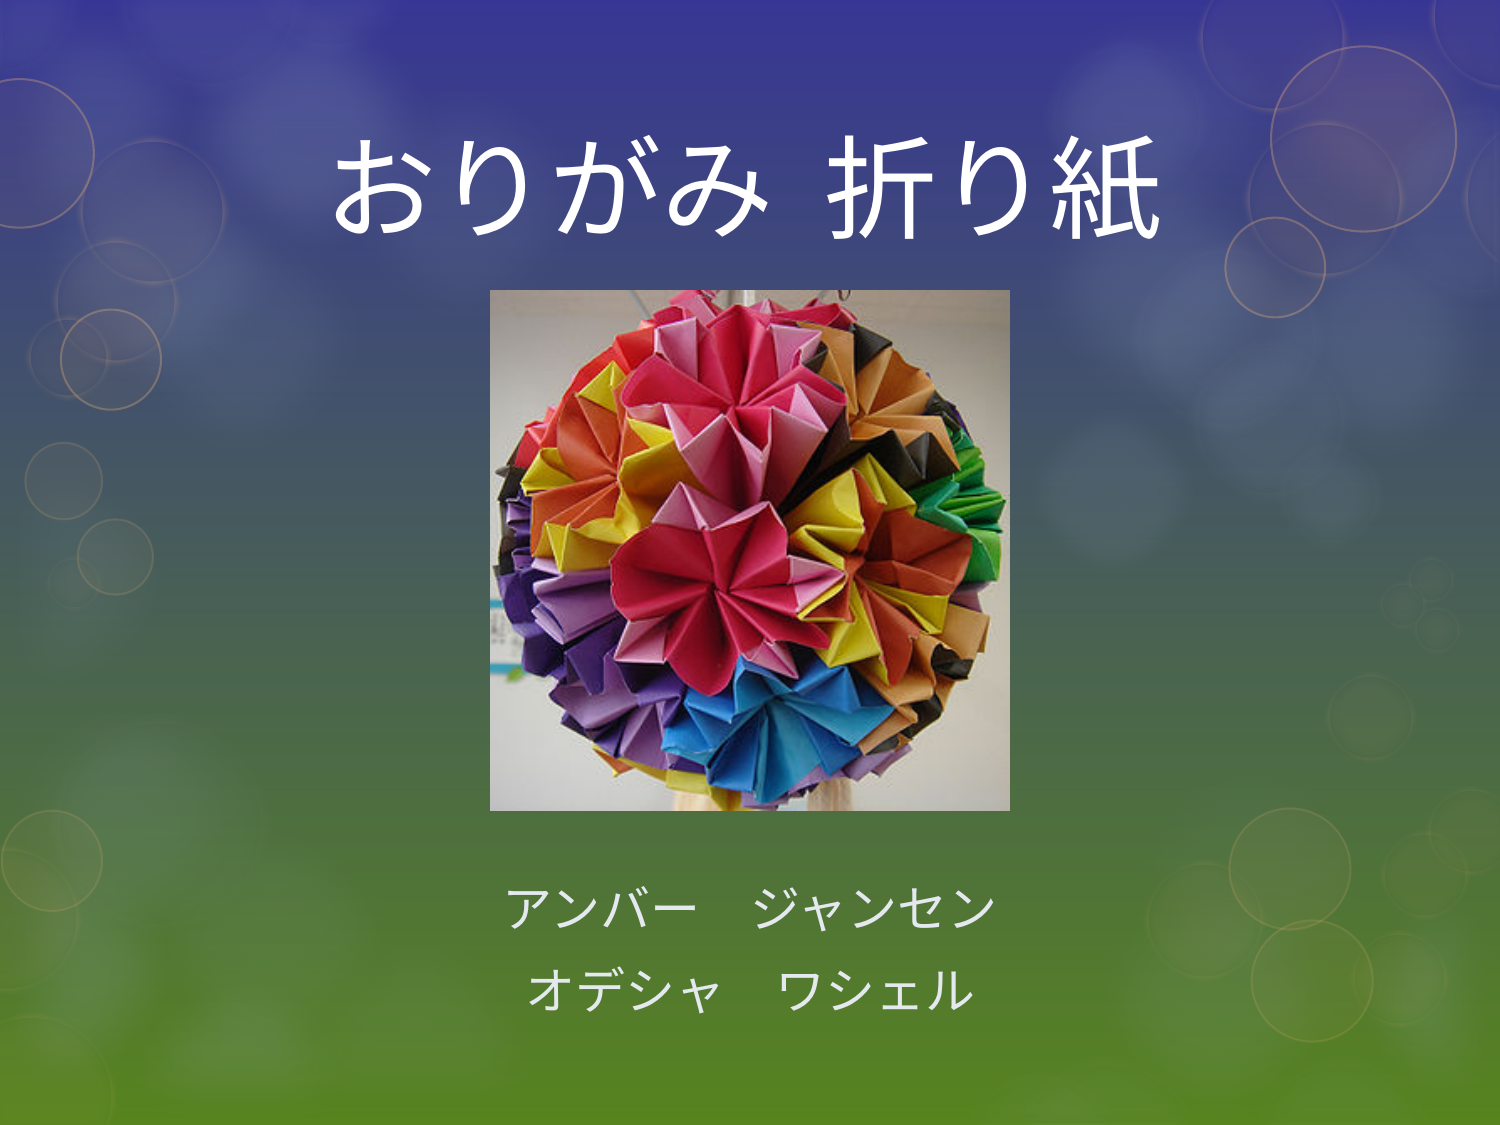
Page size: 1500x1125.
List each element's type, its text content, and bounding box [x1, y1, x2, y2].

subtitle アンバー ジャンセン オデシャ ワシェル [166, 869, 1334, 1011]
title おりがみ 折り紙 [159, 19, 1327, 261]
picture [489, 290, 1011, 812]
